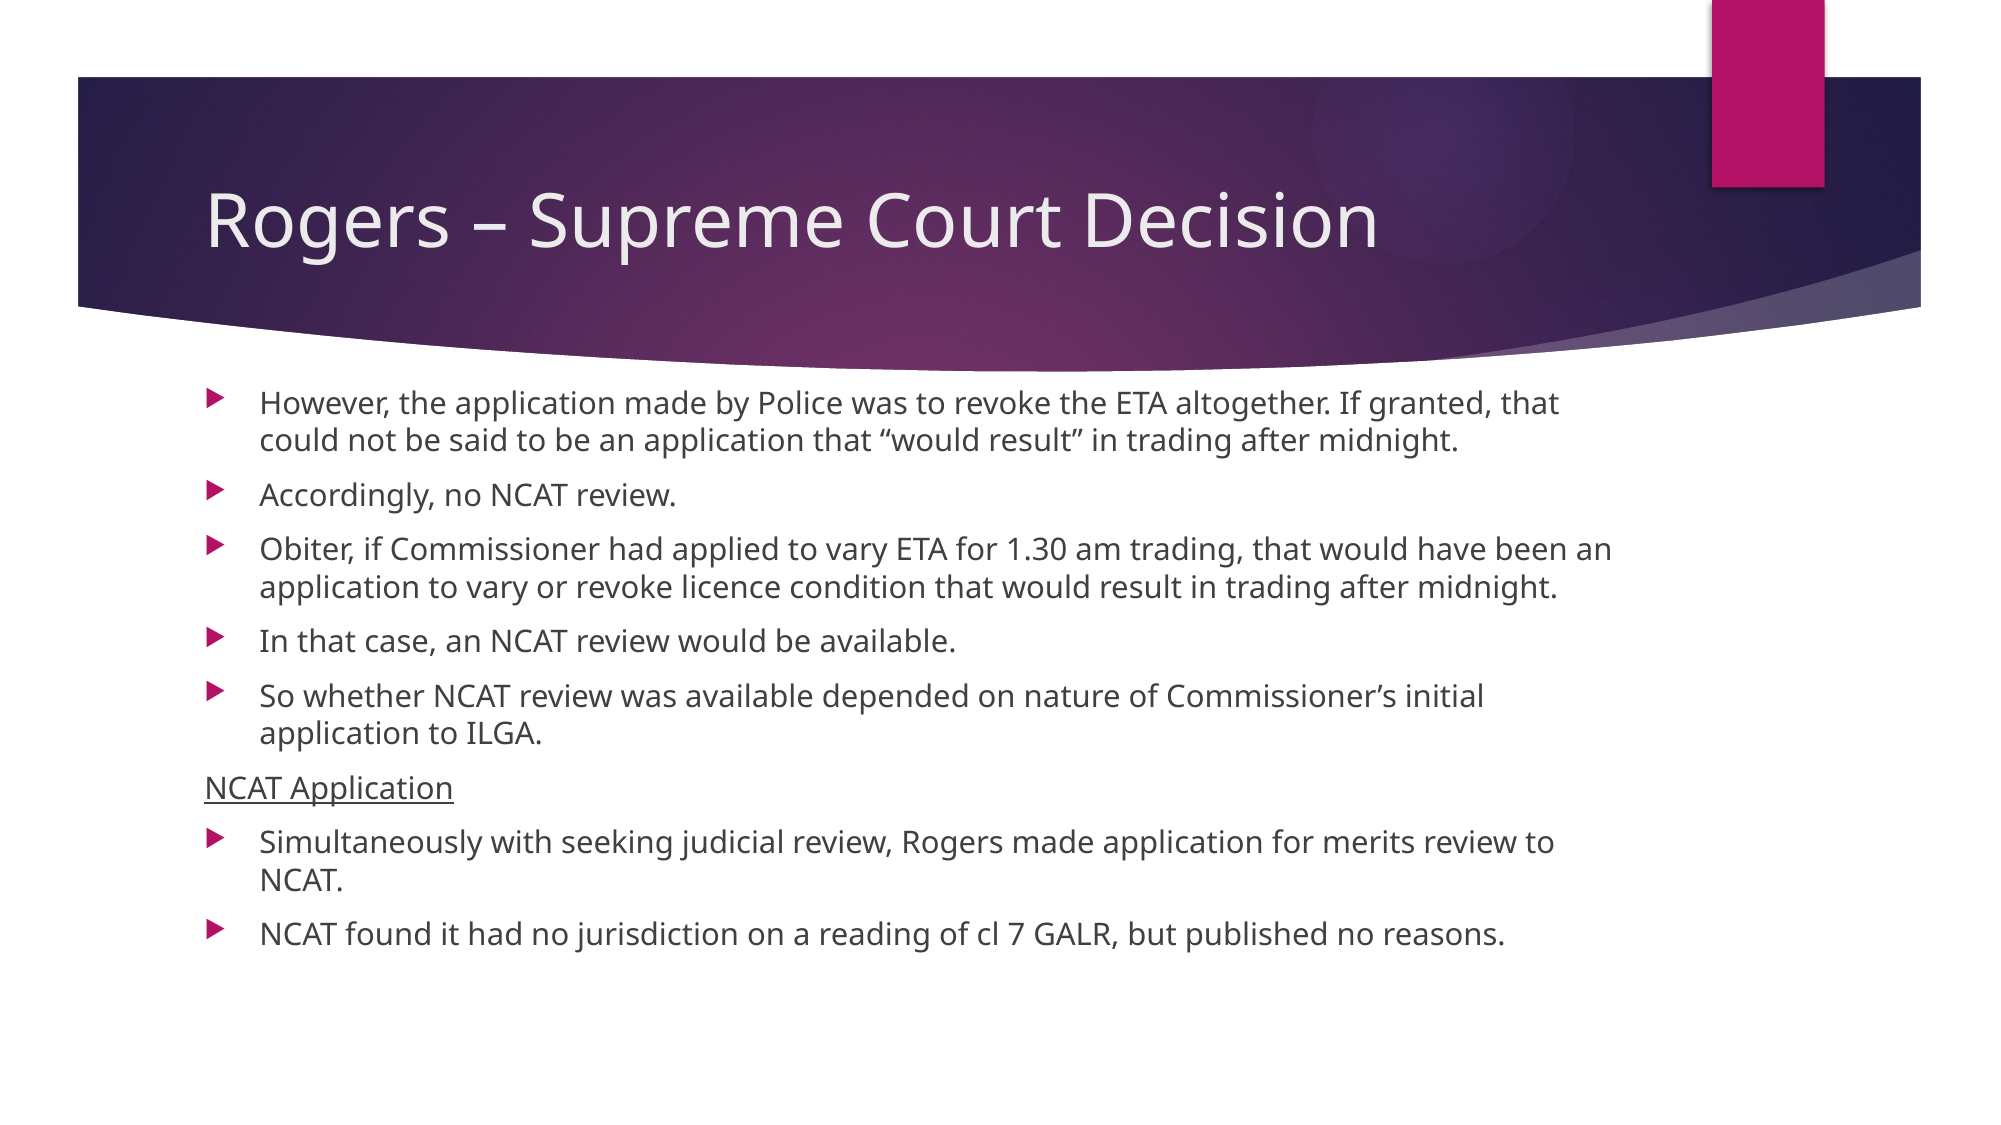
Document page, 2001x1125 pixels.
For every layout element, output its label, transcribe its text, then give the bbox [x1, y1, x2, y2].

list However, the application made by Police was to revoke the ETA altogether. If granted, that could not be said to be an application that “would result” in trading after midnight. Accordingly, no NCAT review. Obiter, if Commissioner had applied to vary ETA for 1.30 am trading, that would have been an application to vary or revoke licence condition that would result in trading after midnight. In that case, an NCAT review would be available. So whether NCAT review was available depended on nature of Commissioner’s initial application to ILGA. NCAT Application Simultaneously with seeking judicial review, Rogers made application for merits review to NCAT. NCAT found it had no jurisdiction on a reading of cl 7 GALR, but published no reasons. [189, 375, 1638, 988]
title Rogers – Supreme Court Decision [189, 159, 1627, 276]
